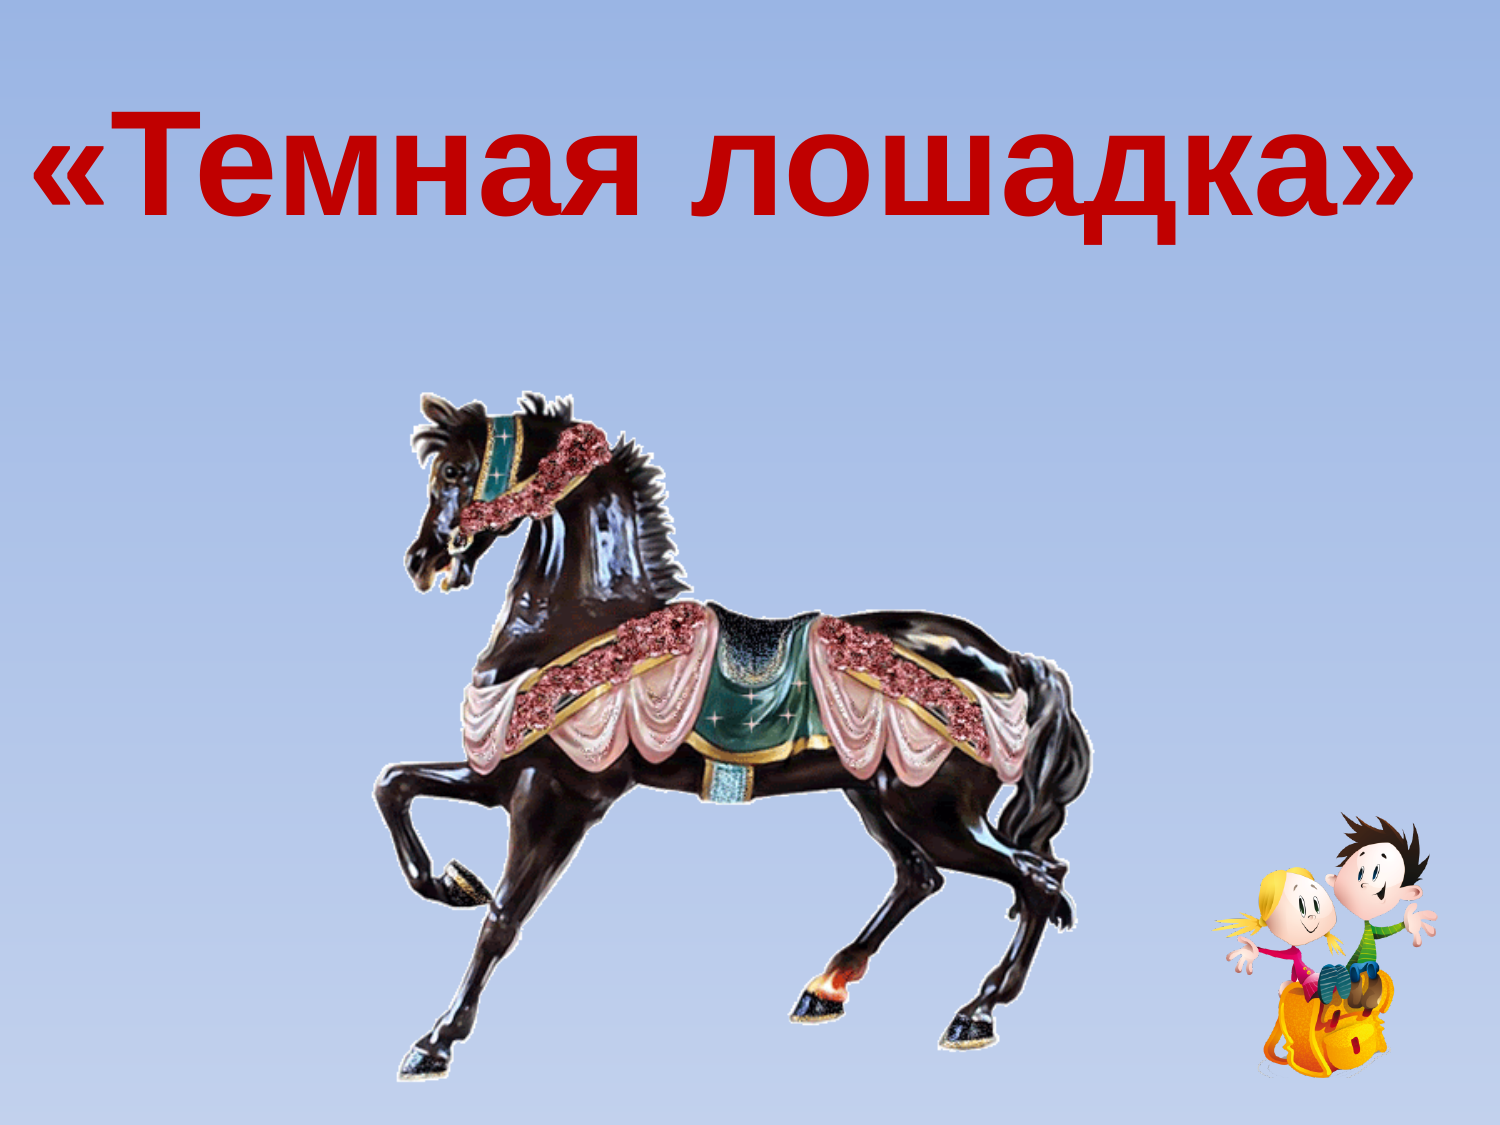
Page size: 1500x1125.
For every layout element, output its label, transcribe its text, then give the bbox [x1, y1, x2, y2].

text_box «Темная лошадка» [12, 58, 1450, 254]
picture [306, 345, 1155, 1124]
picture [1196, 808, 1464, 1078]
